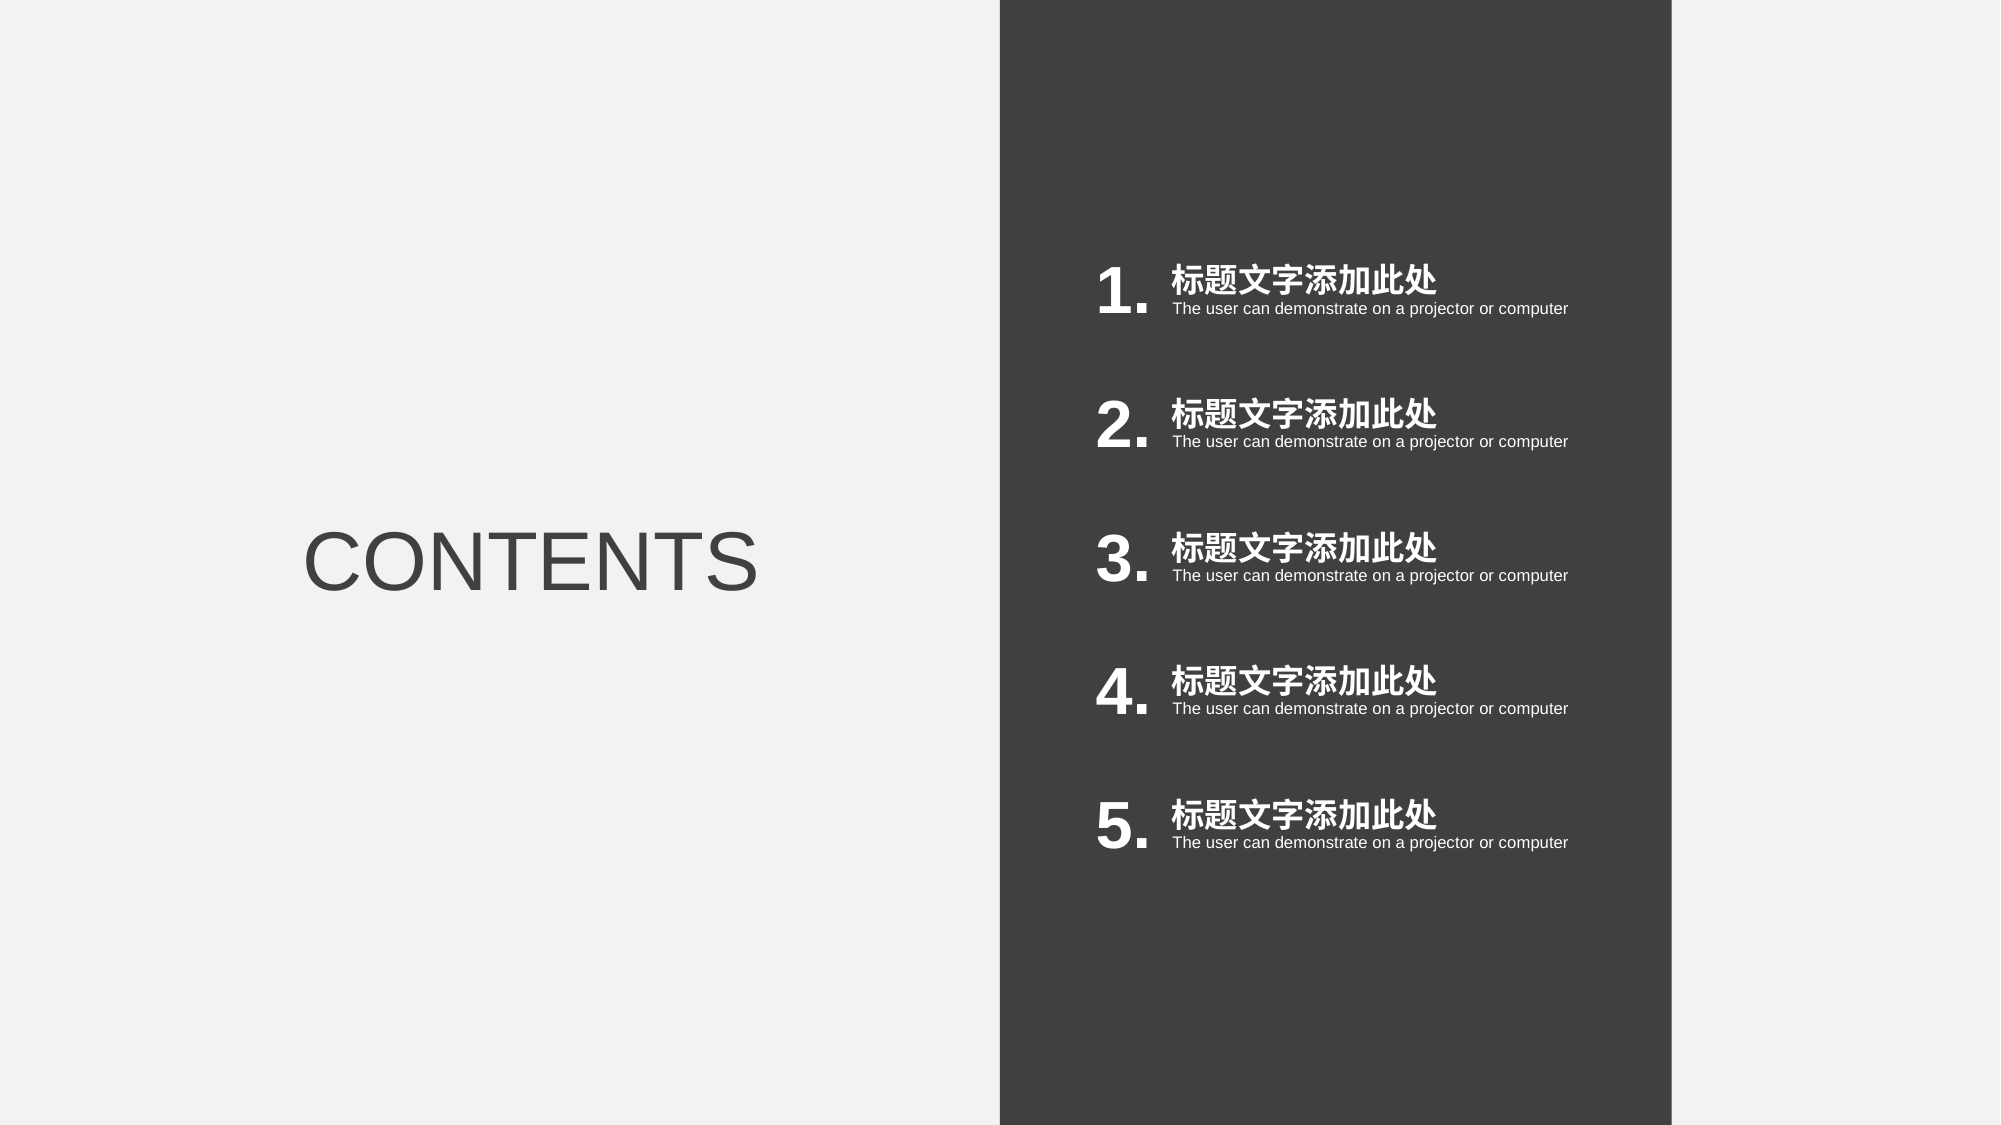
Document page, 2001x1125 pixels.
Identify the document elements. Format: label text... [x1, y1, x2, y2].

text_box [1080, 373, 1587, 470]
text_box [1080, 239, 1587, 336]
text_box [1080, 774, 1587, 871]
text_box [1080, 507, 1587, 604]
text_box [999, 0, 1673, 1125]
text_box CONTENTS [287, 499, 775, 615]
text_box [1080, 640, 1587, 737]
